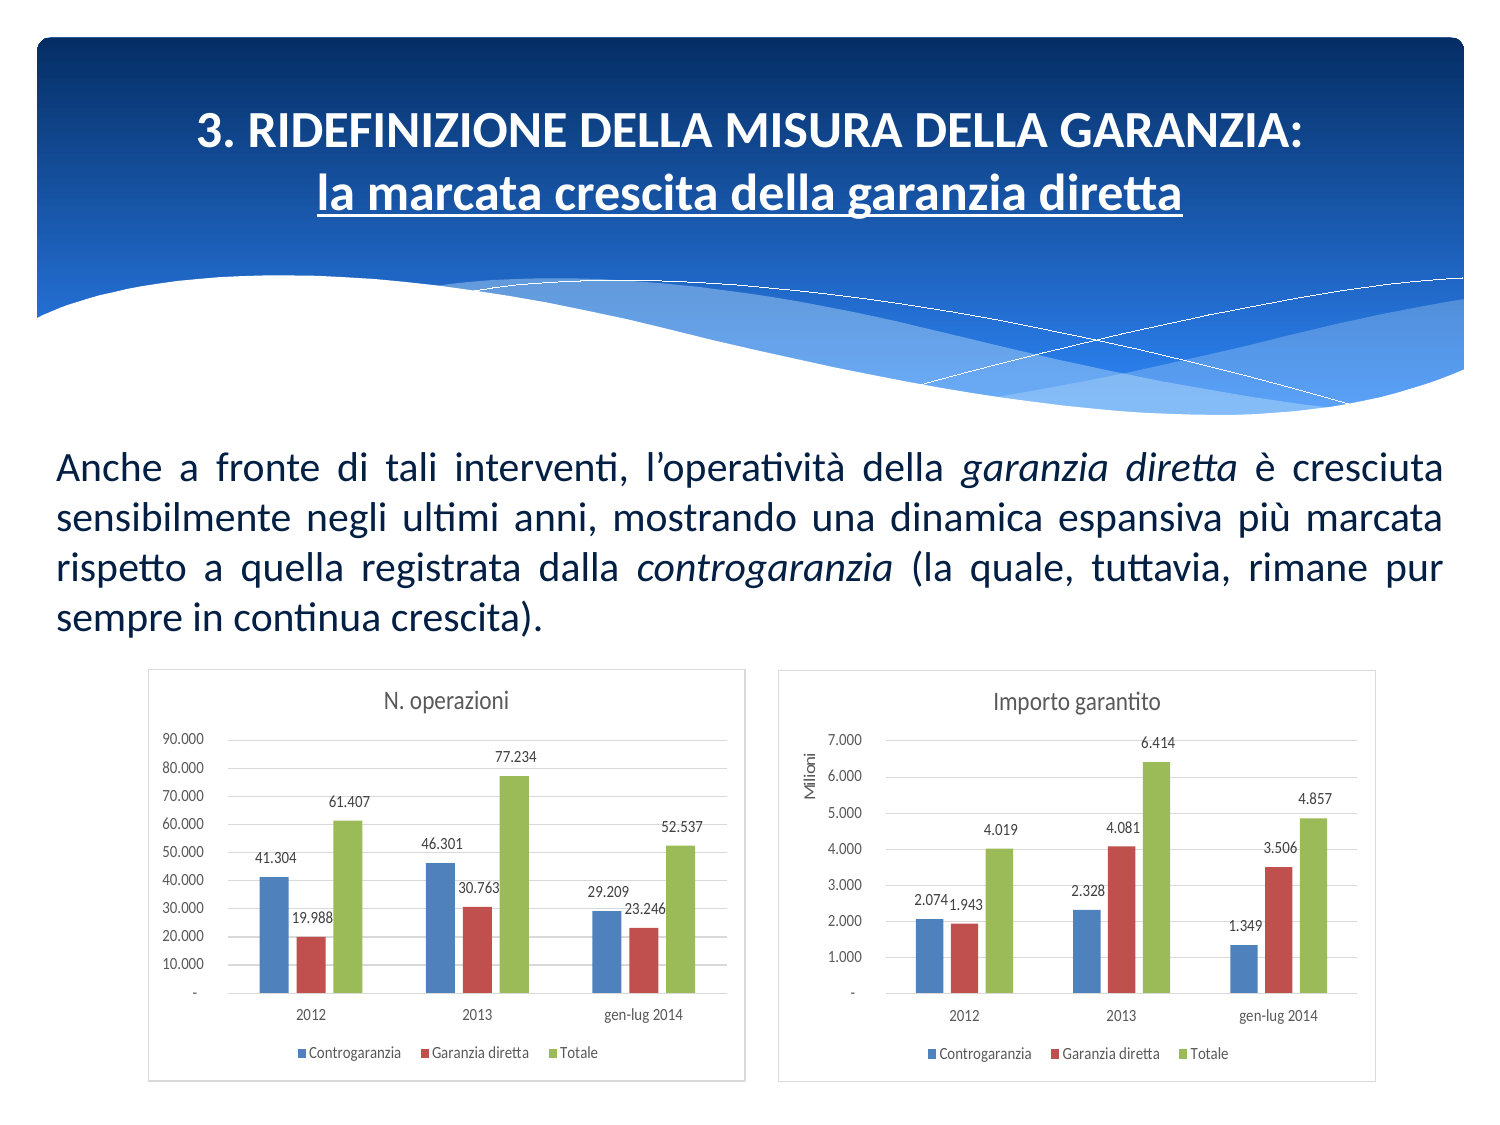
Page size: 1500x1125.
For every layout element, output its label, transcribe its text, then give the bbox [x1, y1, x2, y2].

title 3. RIDEFINIZIONE DELLA MISURA DELLA GARANZIA: la marcata crescita della garanzia diretta [75, 55, 1425, 261]
text_box Anche a fronte di tali interventi, l’operatività della garanzia diretta è cresciuta sensibilmente negli ultimi anni, mostrando una dinamica espansiva più marcata rispetto a quella registrata dalla controgaranzia (la quale, tuttavia, rimane pur sempre in continua crescita). [41, 432, 1459, 773]
picture [147, 668, 1377, 1083]
